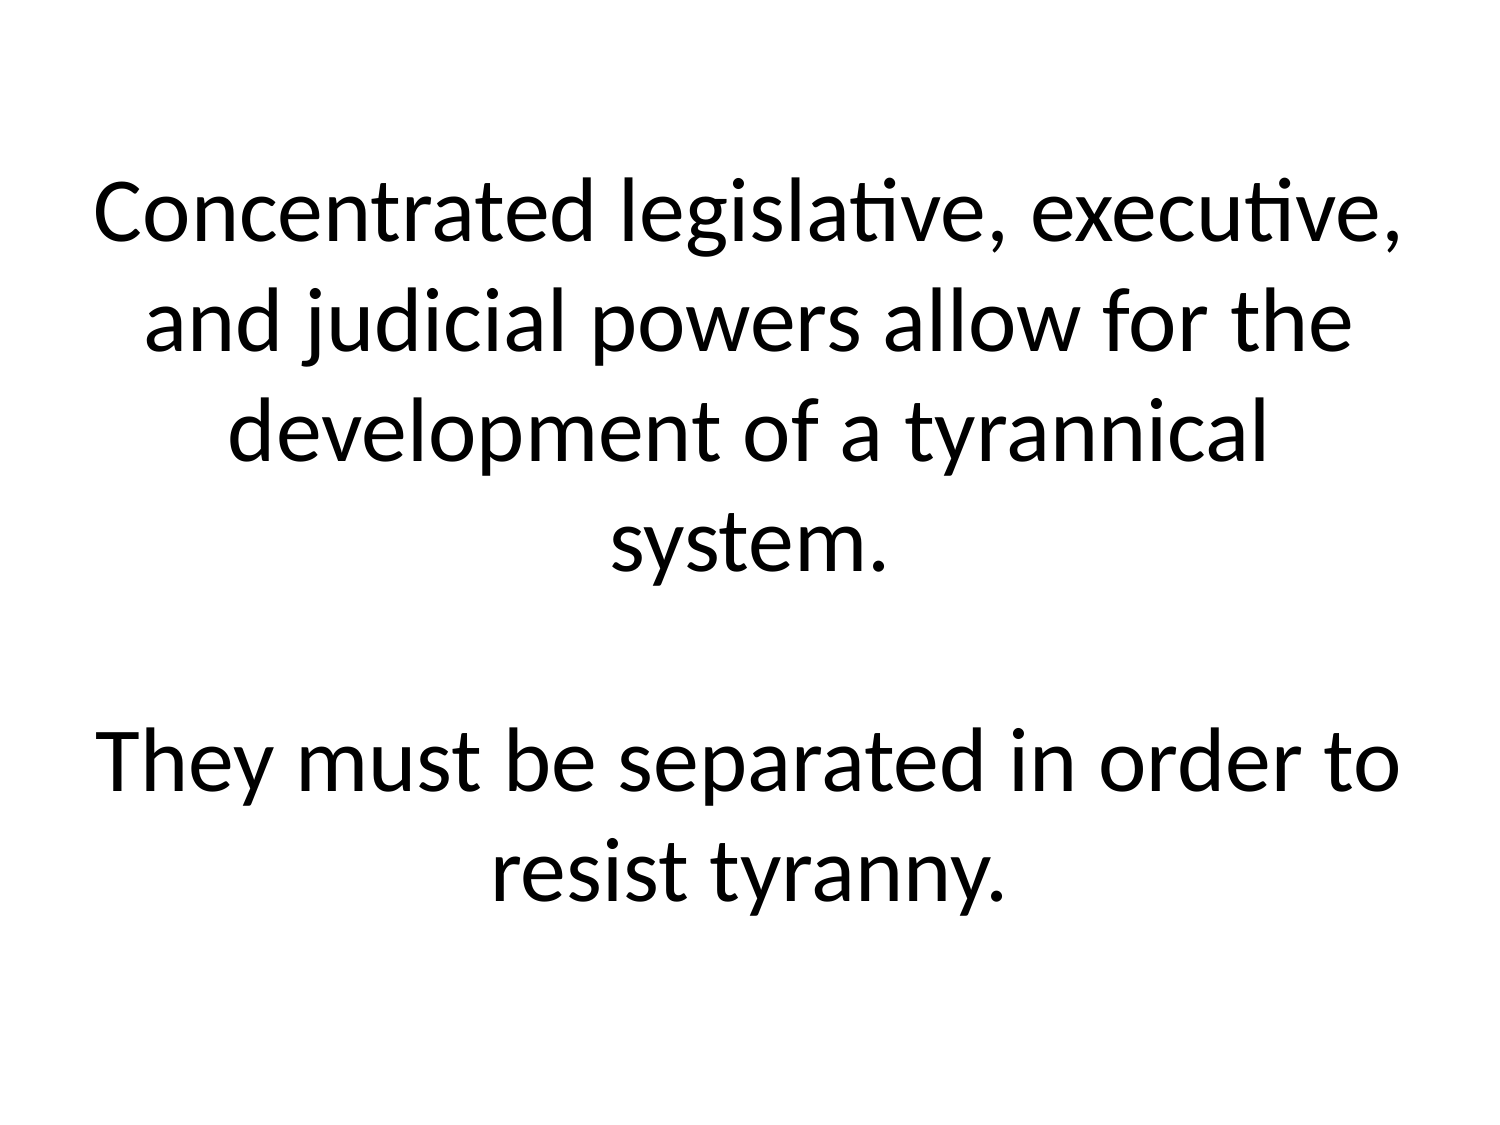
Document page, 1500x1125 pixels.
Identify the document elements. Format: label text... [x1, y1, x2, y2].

title Concentrated legislative, executive, and judicial powers allow for the development of a tyrannical system. They must be separated in order to resist tyranny. [74, 44, 1426, 1026]
